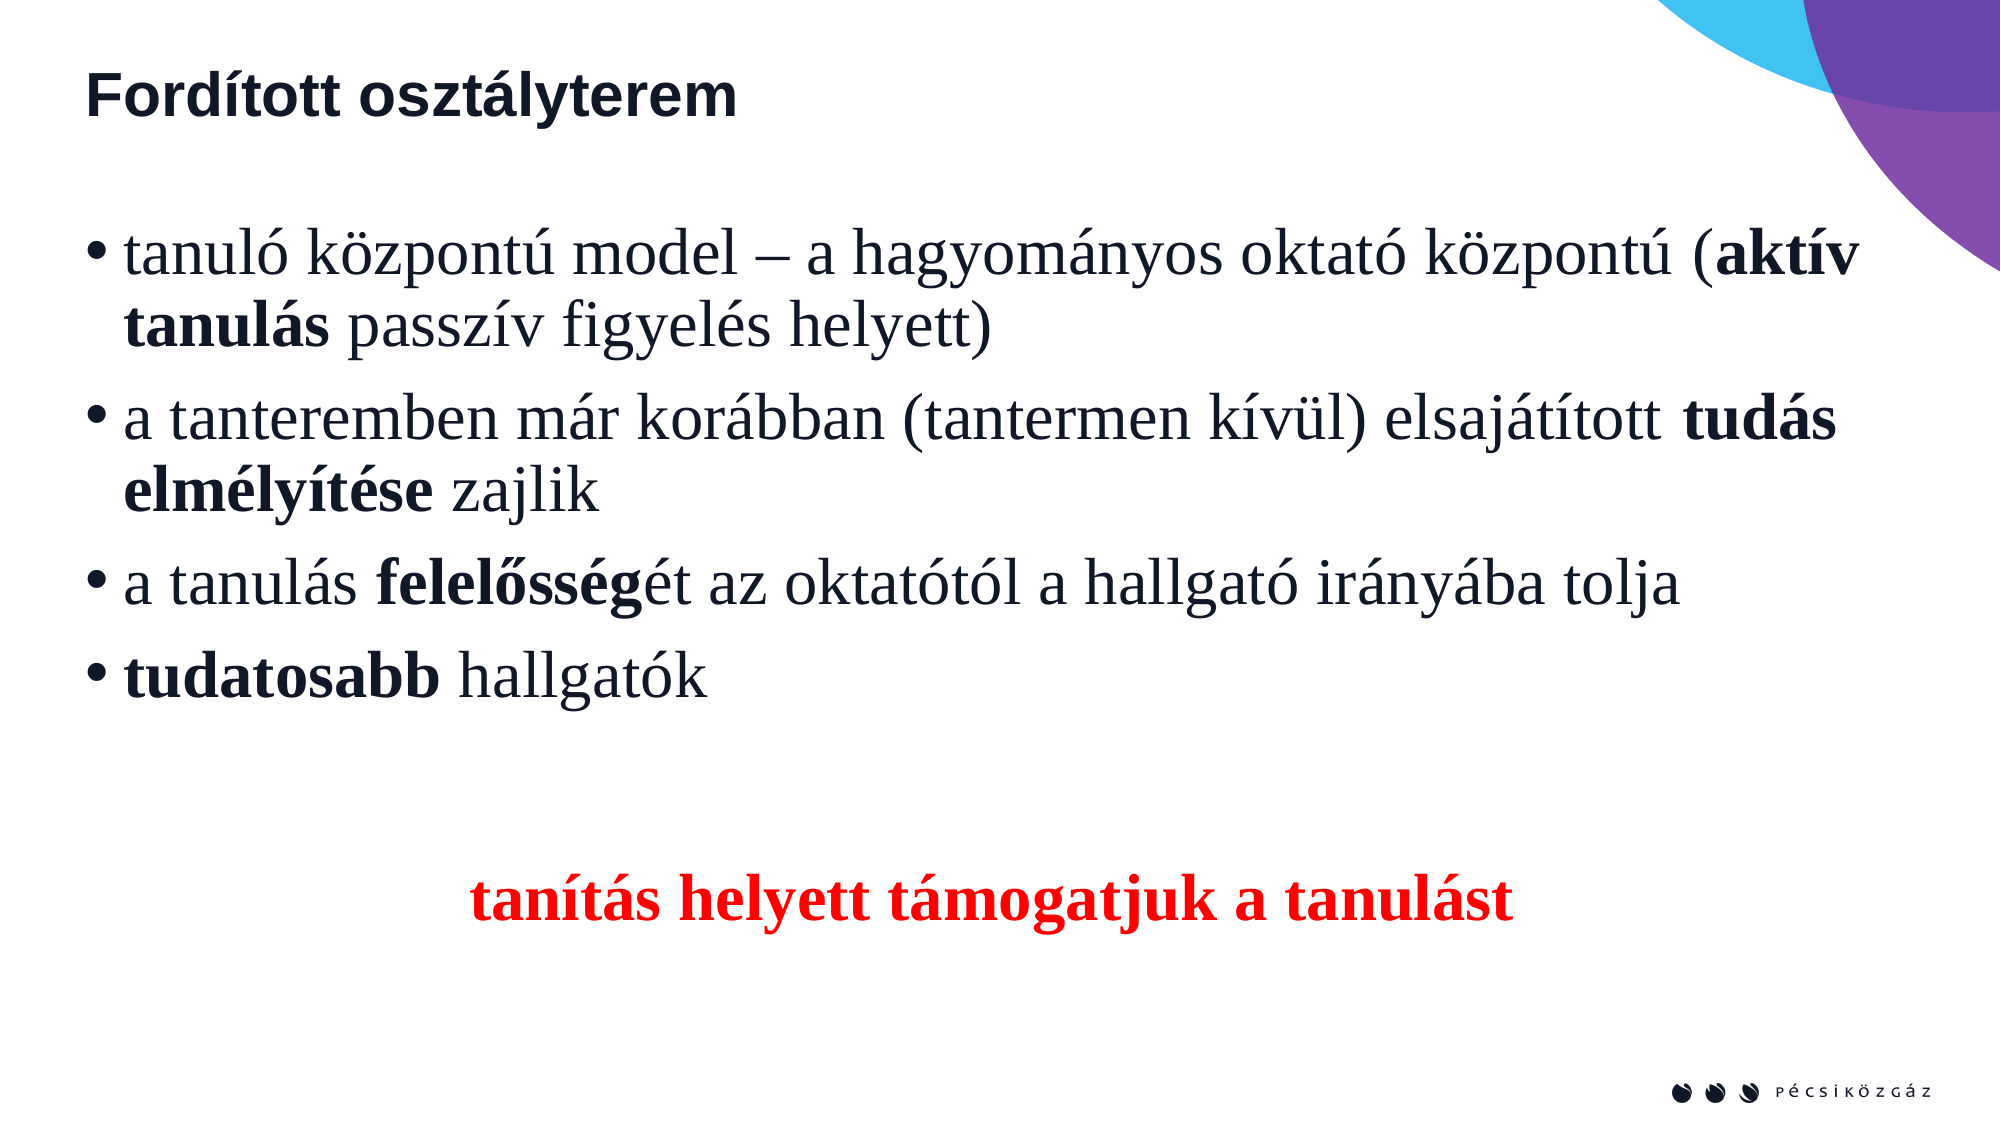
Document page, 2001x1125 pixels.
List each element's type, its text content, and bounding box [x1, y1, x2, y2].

list tanuló központú model – a hagyományos oktató központú (aktív tanulás passzív figyelés helyett) a tanteremben már korábban (tantermen kívül) elsajátított tudás elmélyítése zajlik a tanulás felelősségét az oktatótól a hallgató irányába tolja tudatosabb hallgatók [70, 209, 1930, 895]
title Fordított osztályterem [70, 54, 1863, 138]
picture [1672, 1083, 1930, 1103]
text_box tanítás helyett támogatjuk a tanulást [324, 853, 1675, 936]
